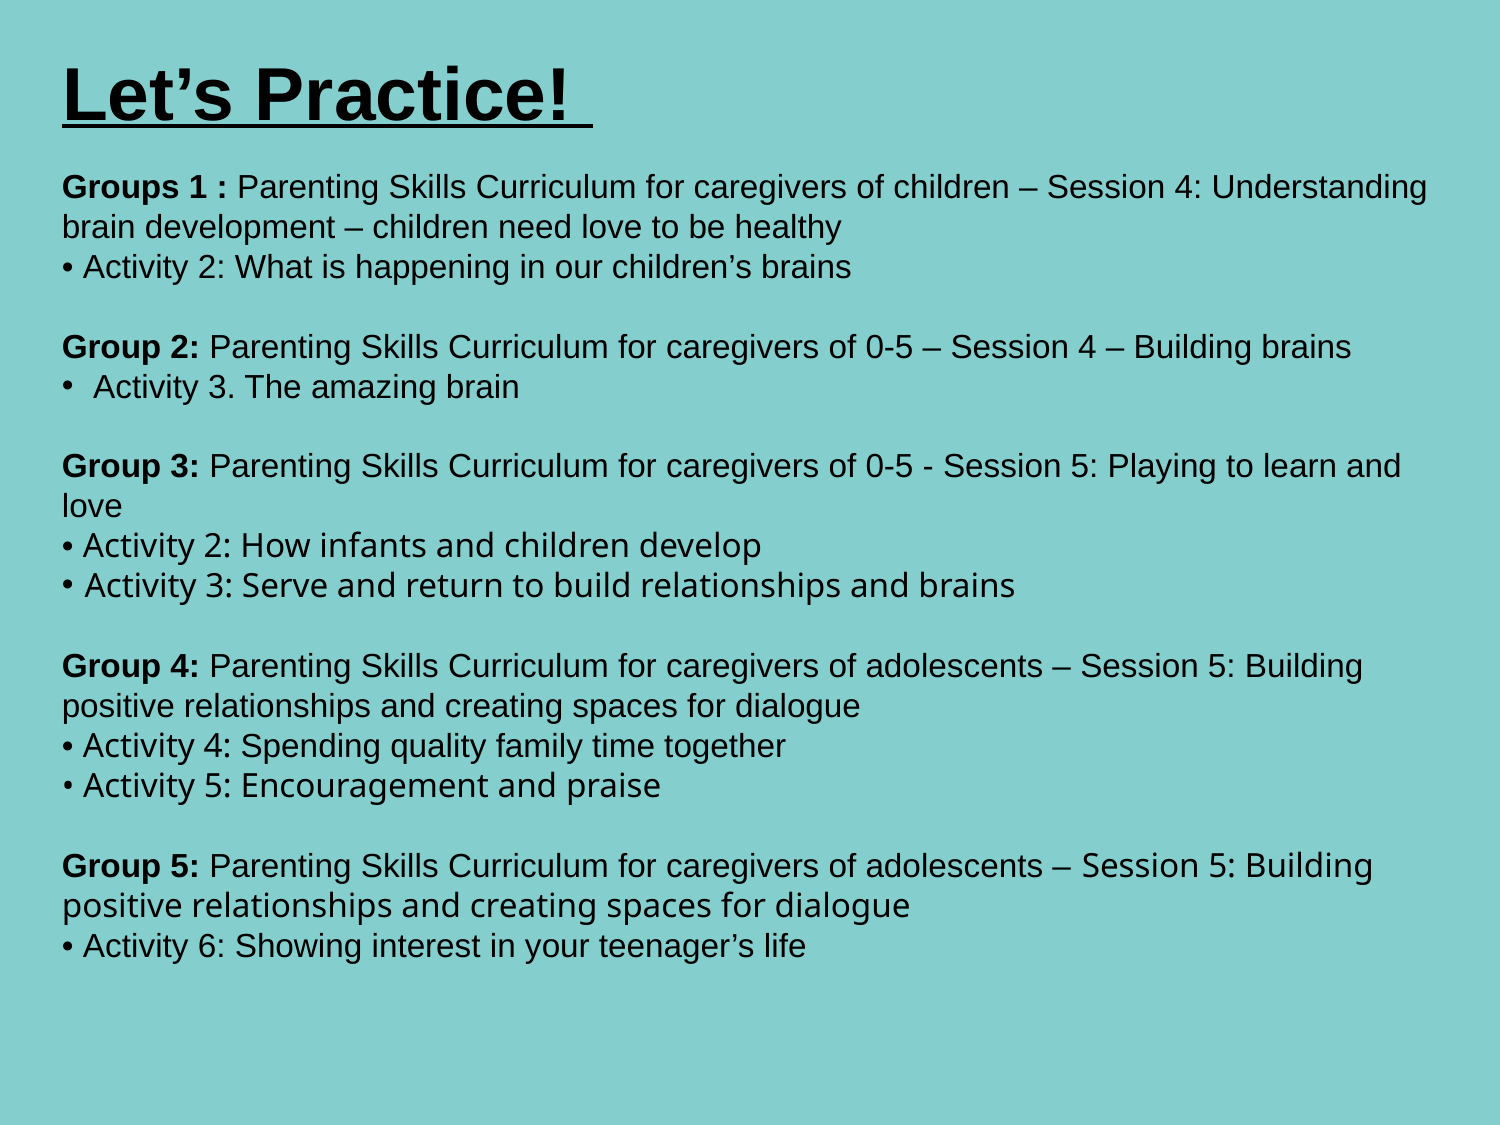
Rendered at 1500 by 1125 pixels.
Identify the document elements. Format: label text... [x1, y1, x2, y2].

title Let’s Practice! [47, 37, 1410, 157]
text_box Groups 1 : Parenting Skills Curriculum for caregivers of children – Session 4: Understanding brain development – children need love to be healthy • Activity 2: What is happening in our children’s brains Group 2: Parenting Skills Curriculum for caregivers of 0-5 – Session 4 – Building brains Activity 3. The amazing brain Group 3: Parenting Skills Curriculum for caregivers of 0-5 - Session 5: Playing to learn and love • Activity 2: How infants and children develop Activity 3: Serve and return to build relationships and brains Group 4: Parenting Skills Curriculum for caregivers of adolescents – Session 5: Building positive relationships and creating spaces for dialogue • Activity 4: Spending quality family time together • Activity 5: Encouragement and praise Group 5: Parenting Skills Curriculum for caregivers of adolescents – Session 5: Building positive relationships and creating spaces for dialogue • Activity 6: Showing interest in your teenager’s life [47, 157, 1450, 1011]
